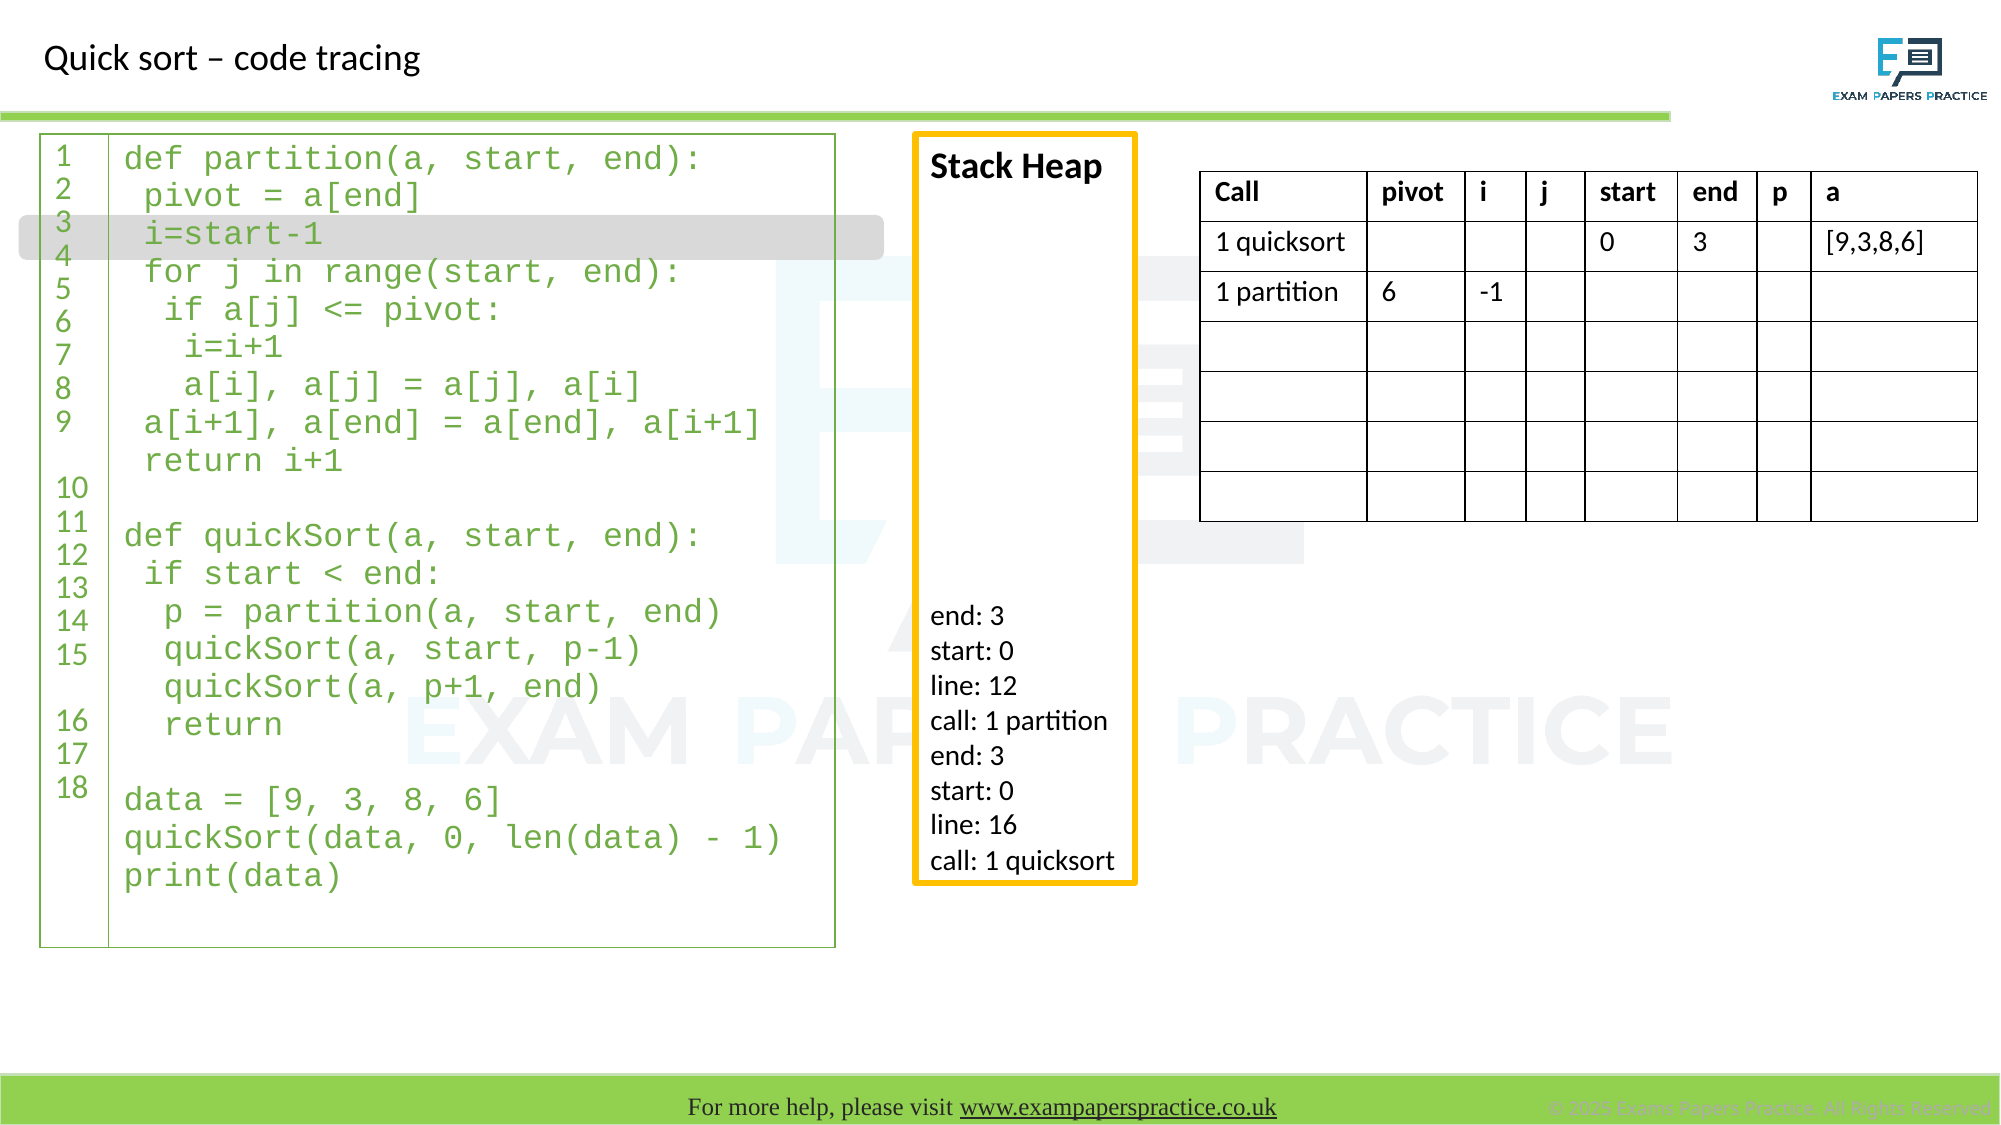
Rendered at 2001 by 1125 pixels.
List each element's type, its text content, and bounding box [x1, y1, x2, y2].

table_header Call [1201, 172, 1366, 221]
table_cell [1678, 472, 1756, 521]
table_cell [1758, 422, 1810, 471]
table_cell [1527, 322, 1584, 371]
table_cell [1466, 472, 1525, 521]
table_cell [1368, 322, 1464, 371]
table_cell [1586, 472, 1677, 521]
table_cell [1758, 372, 1810, 421]
table_cell [1527, 222, 1584, 271]
table_cell [1466, 422, 1525, 471]
table_cell [1527, 272, 1584, 321]
table_cell [1527, 472, 1584, 521]
table_cell [1812, 272, 1977, 321]
table_cell [1368, 422, 1464, 471]
text_box Stack Heap end: 3 start: 0 line: 12 call: 1 partition end: 3 start: 0 line: 16 call: 1 quicksort [915, 133, 1135, 884]
table_cell [1812, 422, 1977, 471]
table_header j [1527, 172, 1584, 221]
table_header a [1812, 172, 1977, 221]
table_cell 0 [1586, 222, 1677, 271]
table_header pivot [1368, 172, 1464, 221]
table_cell [1812, 372, 1977, 421]
table_header end [1678, 172, 1756, 221]
table_cell [1758, 472, 1810, 521]
table_cell 6 [1368, 272, 1464, 321]
table_cell [1201, 422, 1366, 471]
table_cell [1758, 222, 1810, 271]
table_cell [1201, 322, 1366, 371]
text_box Quick sort – code tracing [28, 25, 1072, 86]
table_cell 1 partition [1201, 272, 1366, 321]
table_cell [1812, 322, 1977, 371]
table_cell [1758, 322, 1810, 371]
table_header p [1758, 172, 1810, 221]
table_cell [1466, 222, 1525, 271]
table_header def partition(a, start, end): pivot = a[end] i=start-1 for j in range(start, end): if a[j] <= pivot: i=i+1 a[i], a[j] = a[j], a[i] a[i+1], a[end] = a[end], a[i+1] return i+1 def quickSort(a, start, end): if start < end: p = partition(a, start, end) quickSort(a, start, p-1) quickSort(a, p+1, end) return data = [9, 3, 8, 6] quickSort(data, 0, len(data) - 1) print(data) [109, 135, 834, 947]
table_cell [1678, 422, 1756, 471]
table_cell [1466, 322, 1525, 371]
table_cell [1586, 422, 1677, 471]
table_cell [1201, 372, 1366, 421]
table_cell [1368, 222, 1464, 271]
text_box [18, 214, 39, 260]
table_cell [1527, 422, 1584, 471]
table_cell [1586, 272, 1677, 321]
table_cell 1 quicksort [1201, 222, 1366, 271]
table_header 1 2 3 4 5 6 7 8 9 10 11 12 13 14 15 16 17 18 [41, 135, 108, 947]
table_cell [1201, 472, 1366, 521]
table_cell [1586, 372, 1677, 421]
table_cell [1758, 272, 1810, 321]
table_cell [1678, 372, 1756, 421]
table_cell [1527, 372, 1584, 421]
table_cell -1 [1466, 272, 1525, 321]
table_cell [1368, 472, 1464, 521]
table_cell [1678, 322, 1756, 371]
table_cell [1466, 372, 1525, 421]
text_box [836, 214, 885, 260]
table_cell [1368, 372, 1464, 421]
table_cell [1812, 472, 1977, 521]
table_header i [1466, 172, 1525, 221]
table_cell [9,3,8,6] [1812, 222, 1977, 271]
table_cell [1586, 322, 1677, 371]
table_cell 3 [1678, 222, 1756, 271]
table_header start [1586, 172, 1677, 221]
table_cell [1678, 272, 1756, 321]
